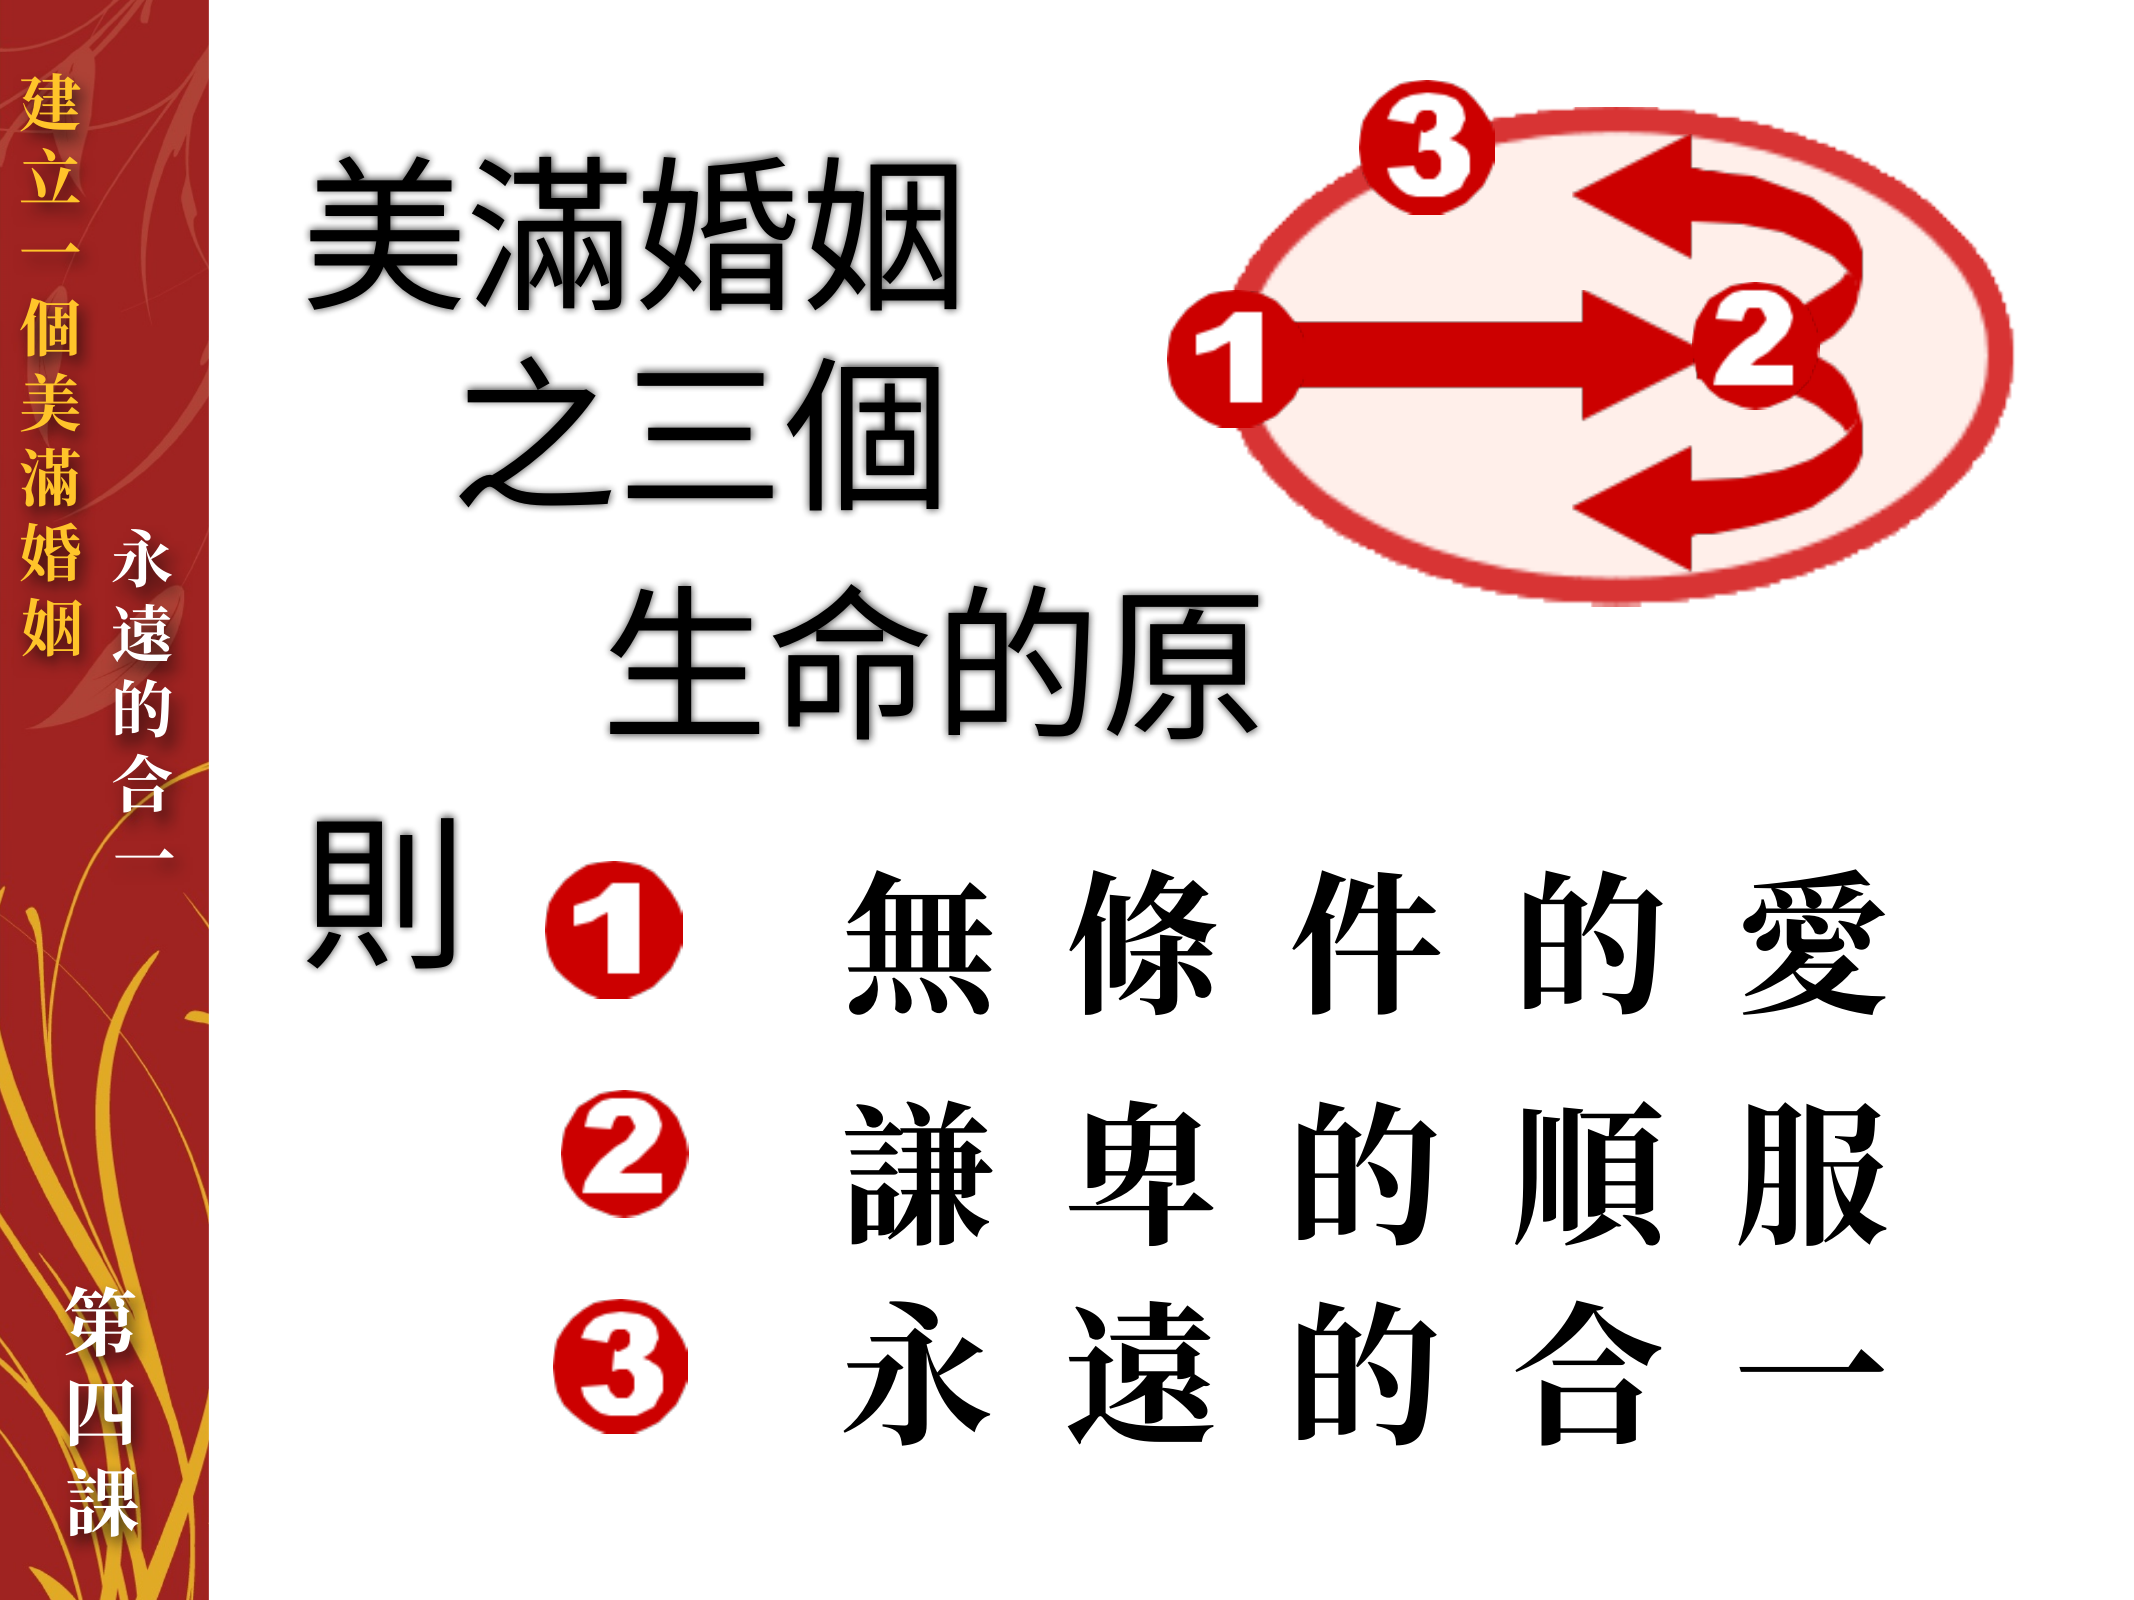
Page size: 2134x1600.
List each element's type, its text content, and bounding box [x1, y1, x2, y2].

picture [1934, 107, 2019, 607]
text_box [553, 80, 1934, 1504]
picture [0, 0, 208, 1600]
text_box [544, 290, 553, 1073]
text_box 美滿婚姻 之三個 生命的原則 [292, 67, 1372, 997]
